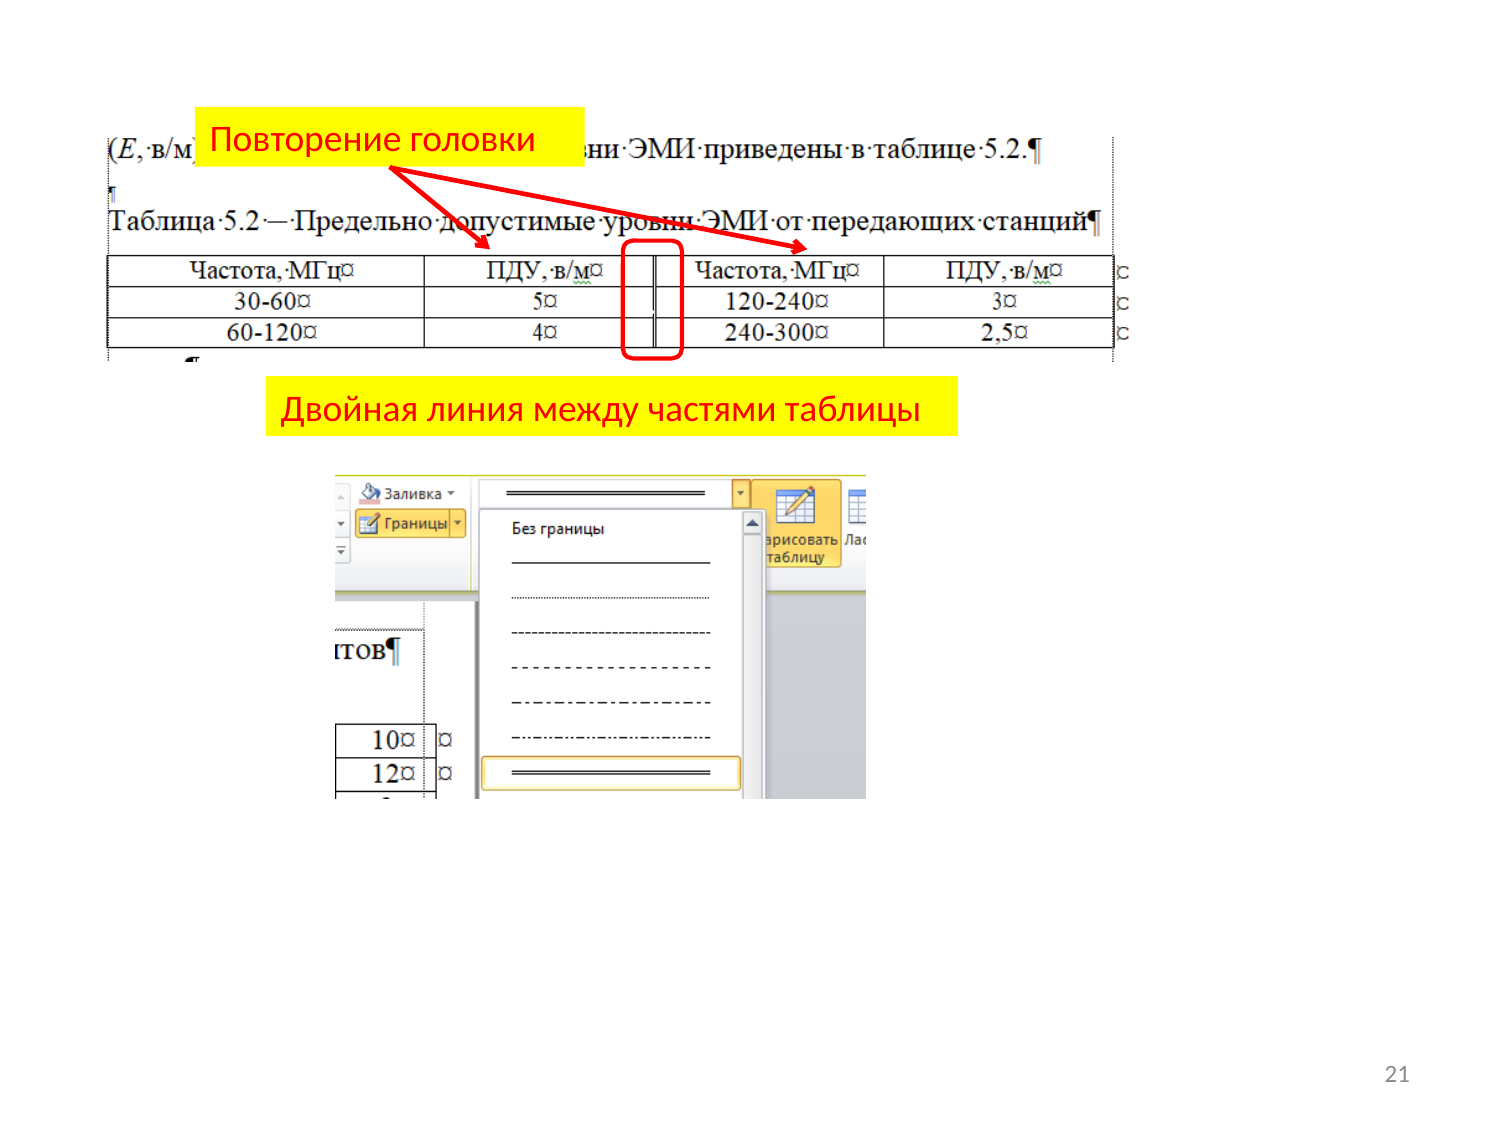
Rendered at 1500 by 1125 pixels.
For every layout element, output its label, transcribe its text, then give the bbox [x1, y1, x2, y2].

picture [335, 467, 866, 799]
text_box Двойная линия между частями таблицы [265, 376, 958, 436]
text_box Повторение головки [194, 106, 585, 135]
slide_number 21 [1074, 1042, 1425, 1103]
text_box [389, 167, 808, 250]
picture [93, 136, 1131, 362]
